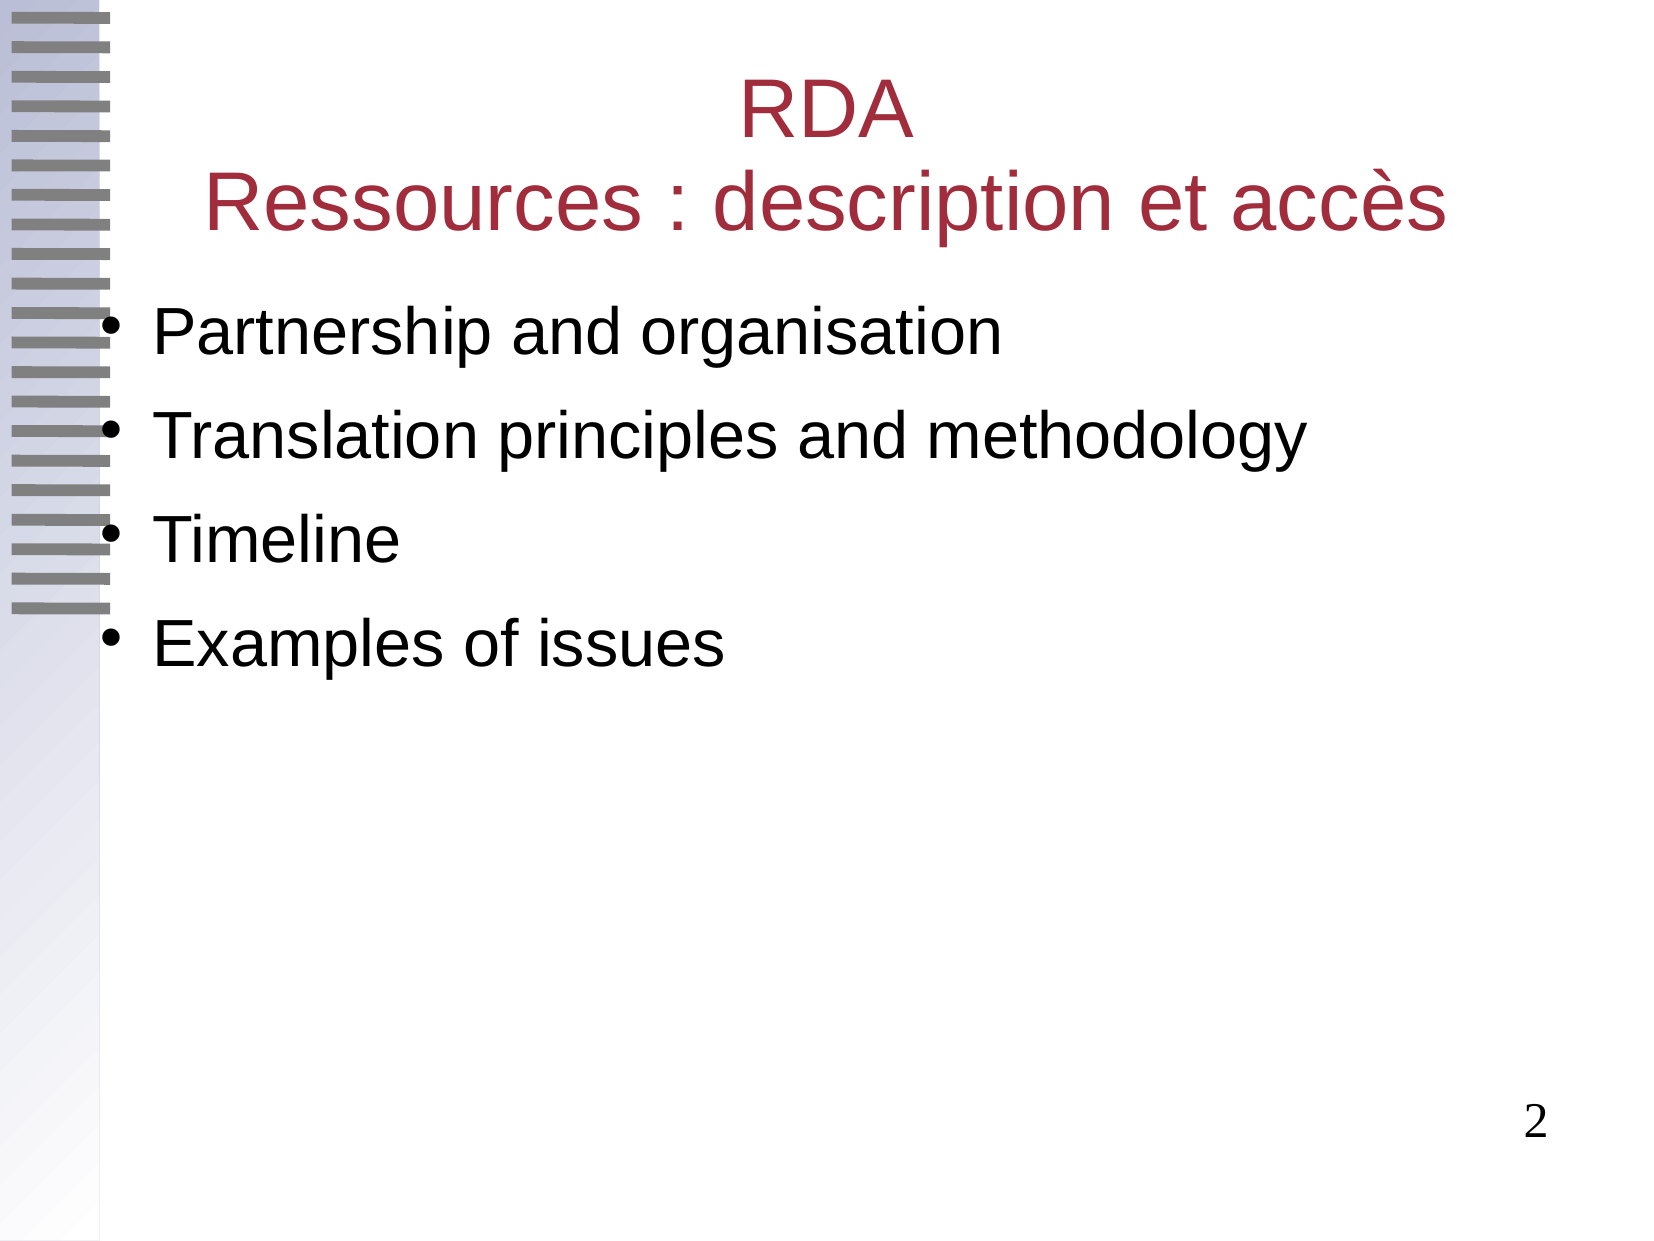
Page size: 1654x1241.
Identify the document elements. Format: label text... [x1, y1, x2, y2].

list Partnership and organisation Translation principles and methodology Timeline Examples of issues [82, 289, 1571, 1094]
title RDA Ressources : description et accès [82, 47, 1571, 260]
